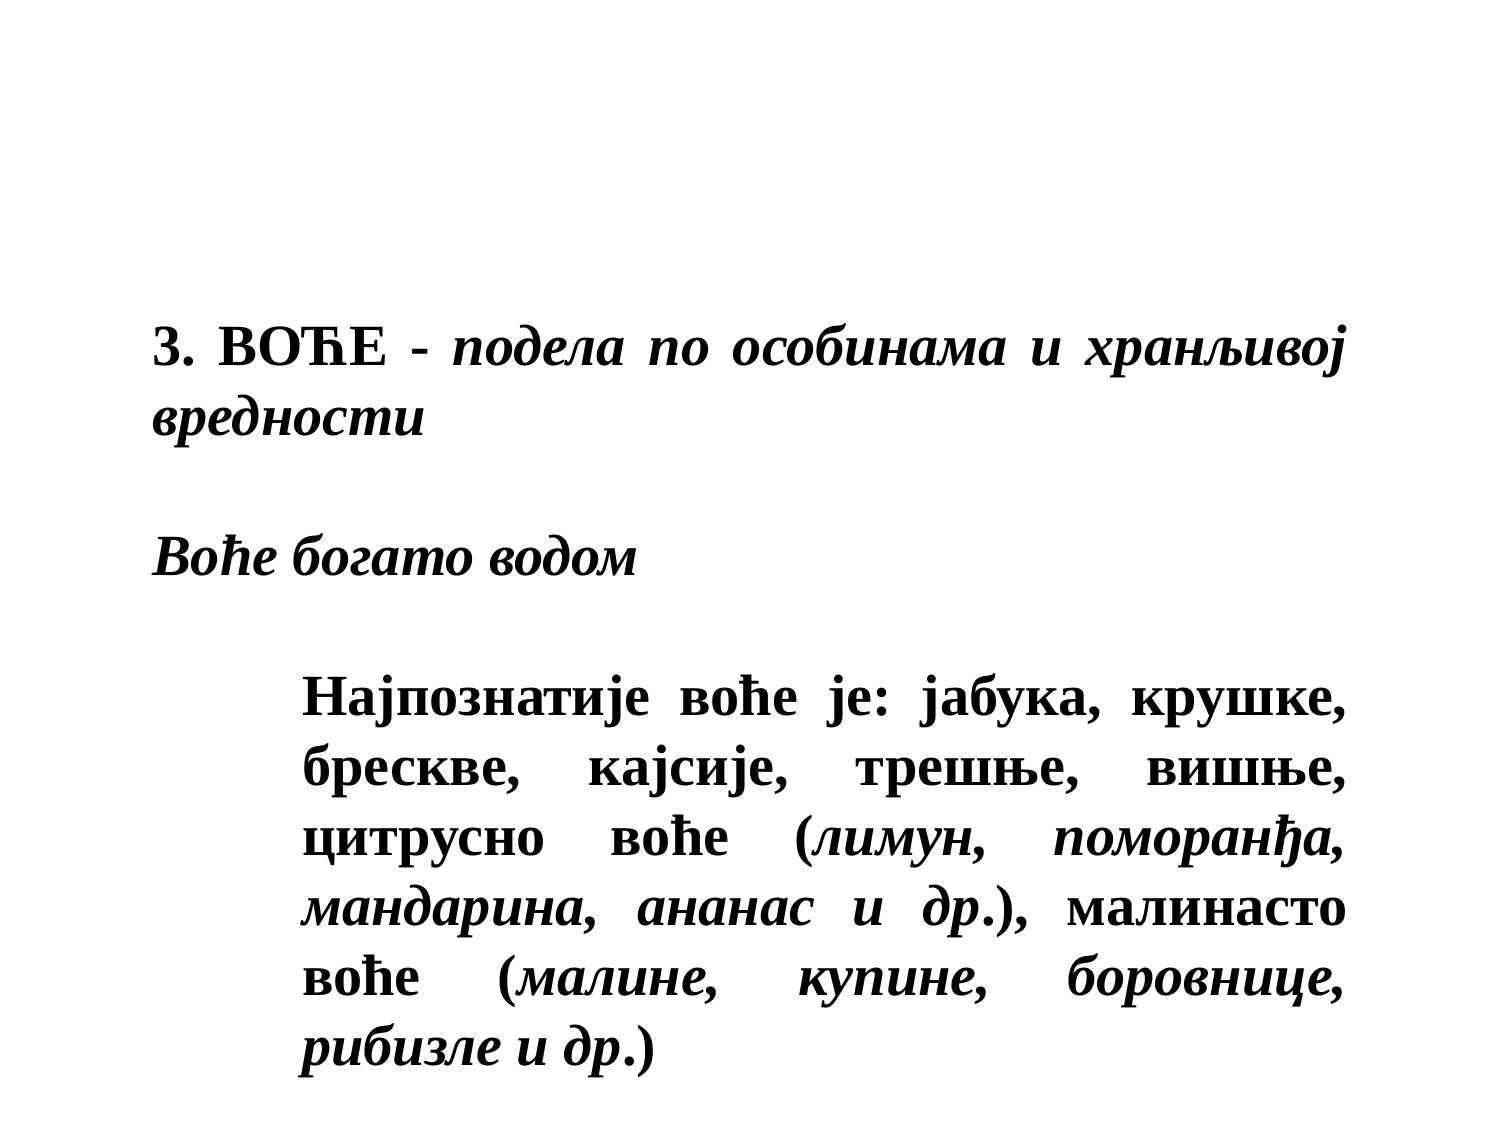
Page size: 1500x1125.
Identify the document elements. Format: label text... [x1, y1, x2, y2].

text_box 3. ВОЋЕ - подела по особинама и хранљивој вредности Воће богато водом Најпознатије воће је: јабука, крушке, брескве, кајсије, трешње, вишње, цитрусно воће (лимун, поморанђа, мандарина, ананас и др.), малинасто воће (малине, купине, боровнице, рибизле и др.) [137, 299, 1363, 1085]
